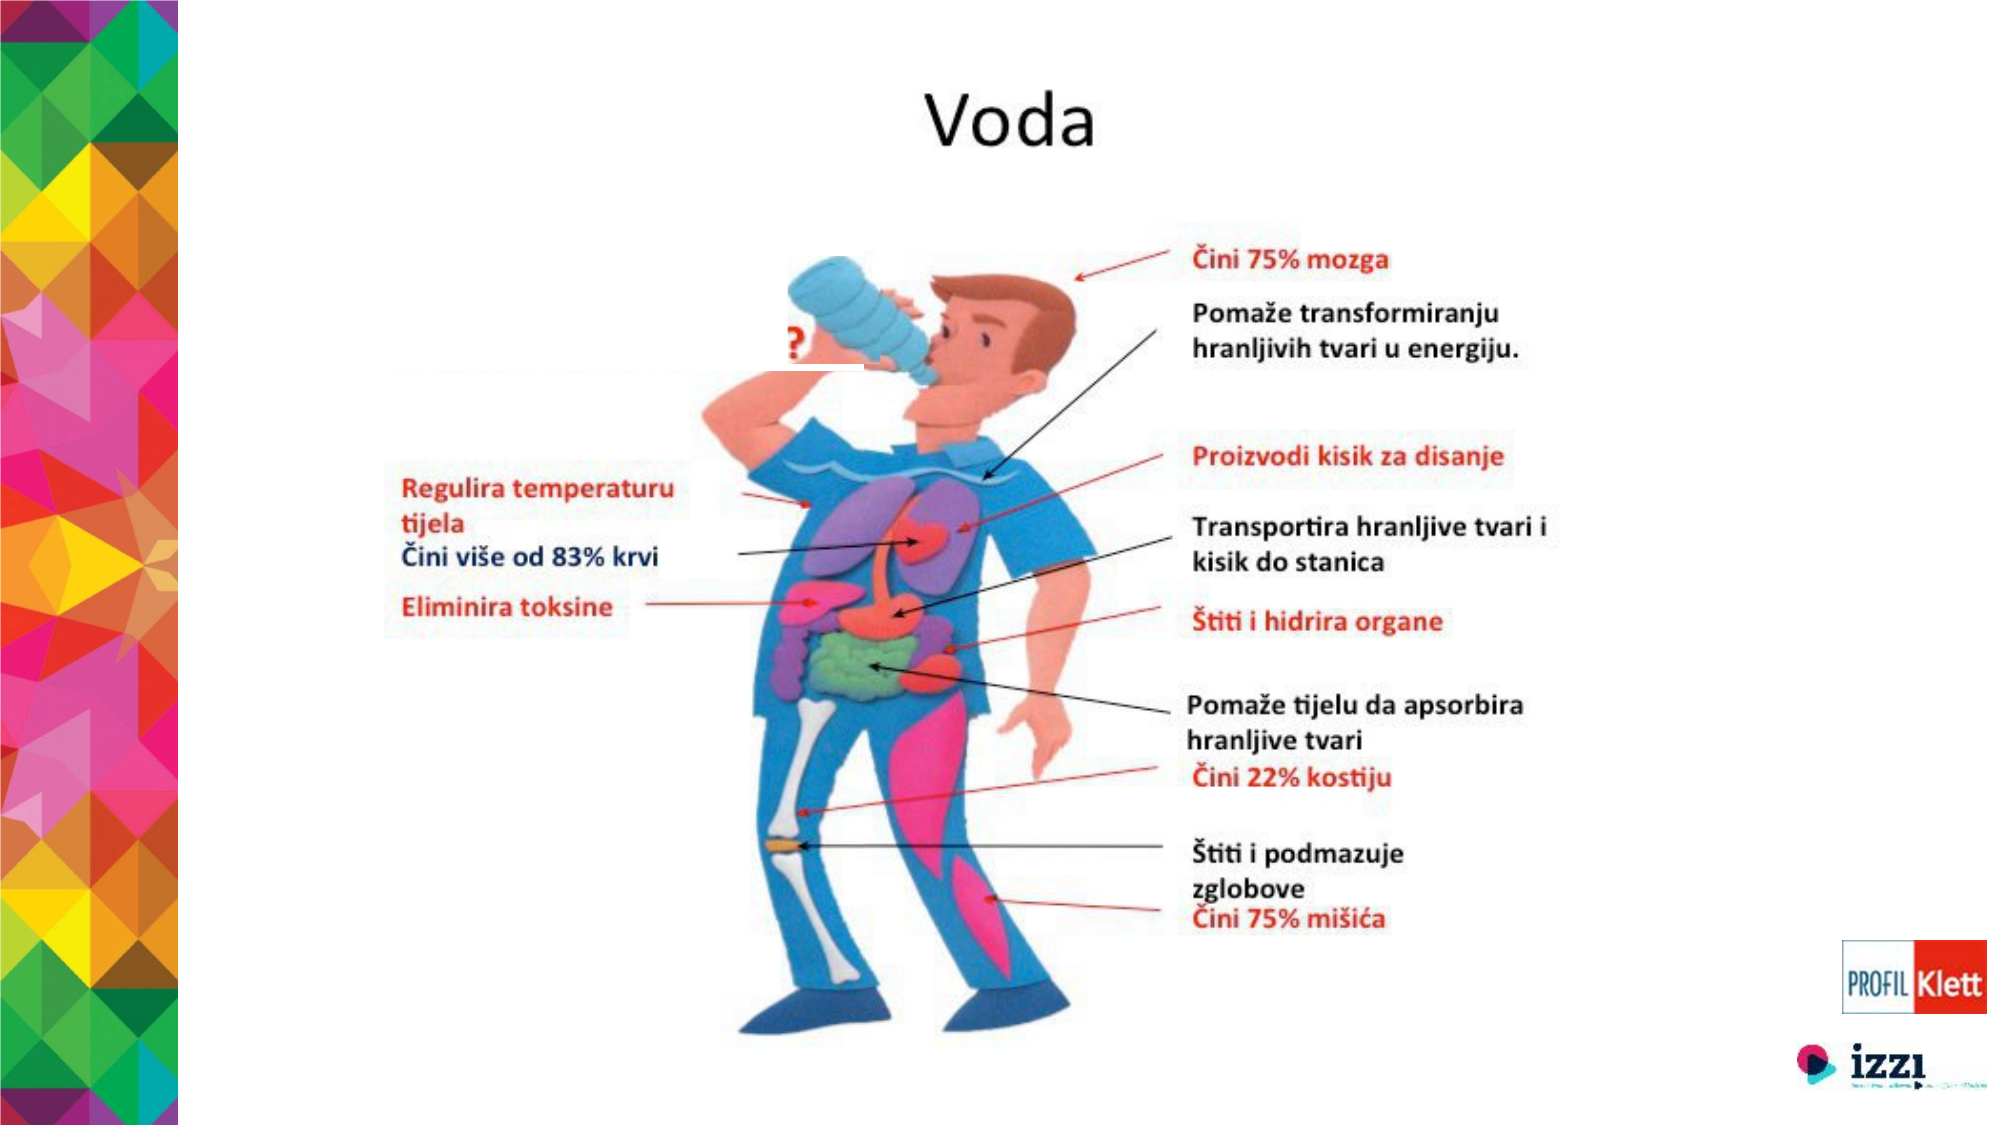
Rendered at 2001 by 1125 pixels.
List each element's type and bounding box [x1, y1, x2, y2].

picture [787, 256, 881, 364]
picture [1842, 940, 1987, 1014]
list [864, 44, 1697, 1047]
picture [1797, 1042, 1987, 1091]
picture [1, 2, 178, 1124]
picture [324, 371, 865, 1047]
